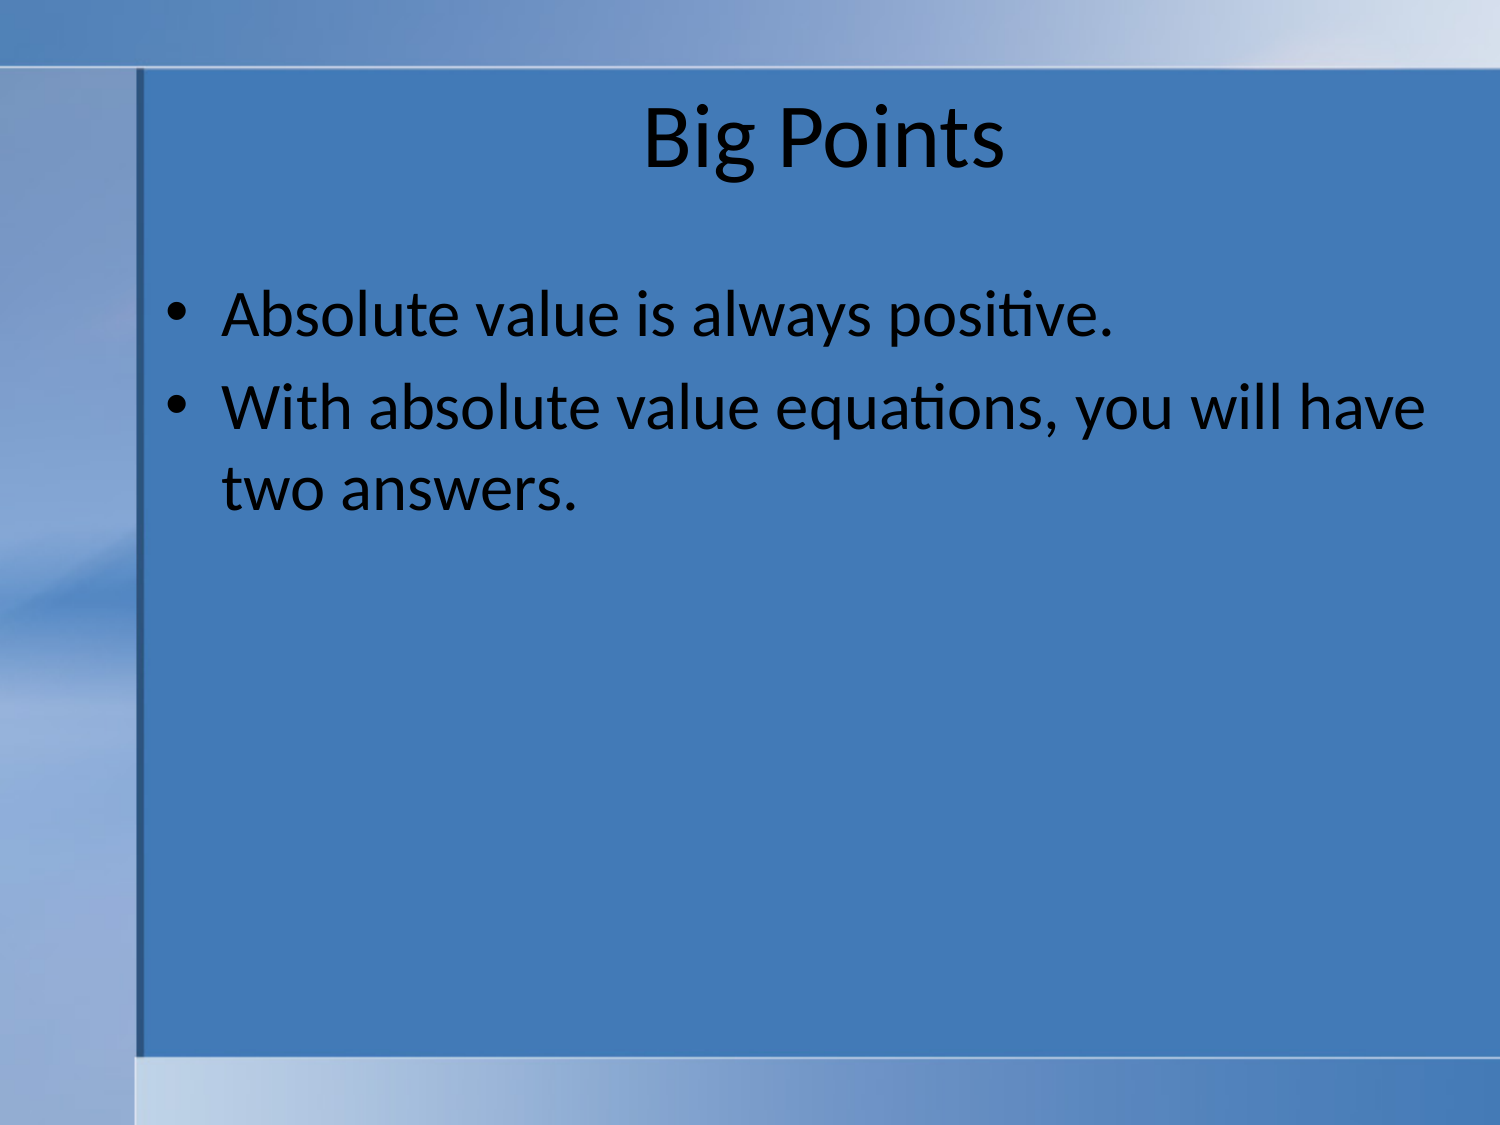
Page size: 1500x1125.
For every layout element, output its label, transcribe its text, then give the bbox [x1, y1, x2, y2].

title Big Points [150, 37, 1500, 225]
picture [0, 0, 1500, 1125]
list Absolute value is always positive. With absolute value equations, you will have two answers. [150, 262, 1500, 1005]
